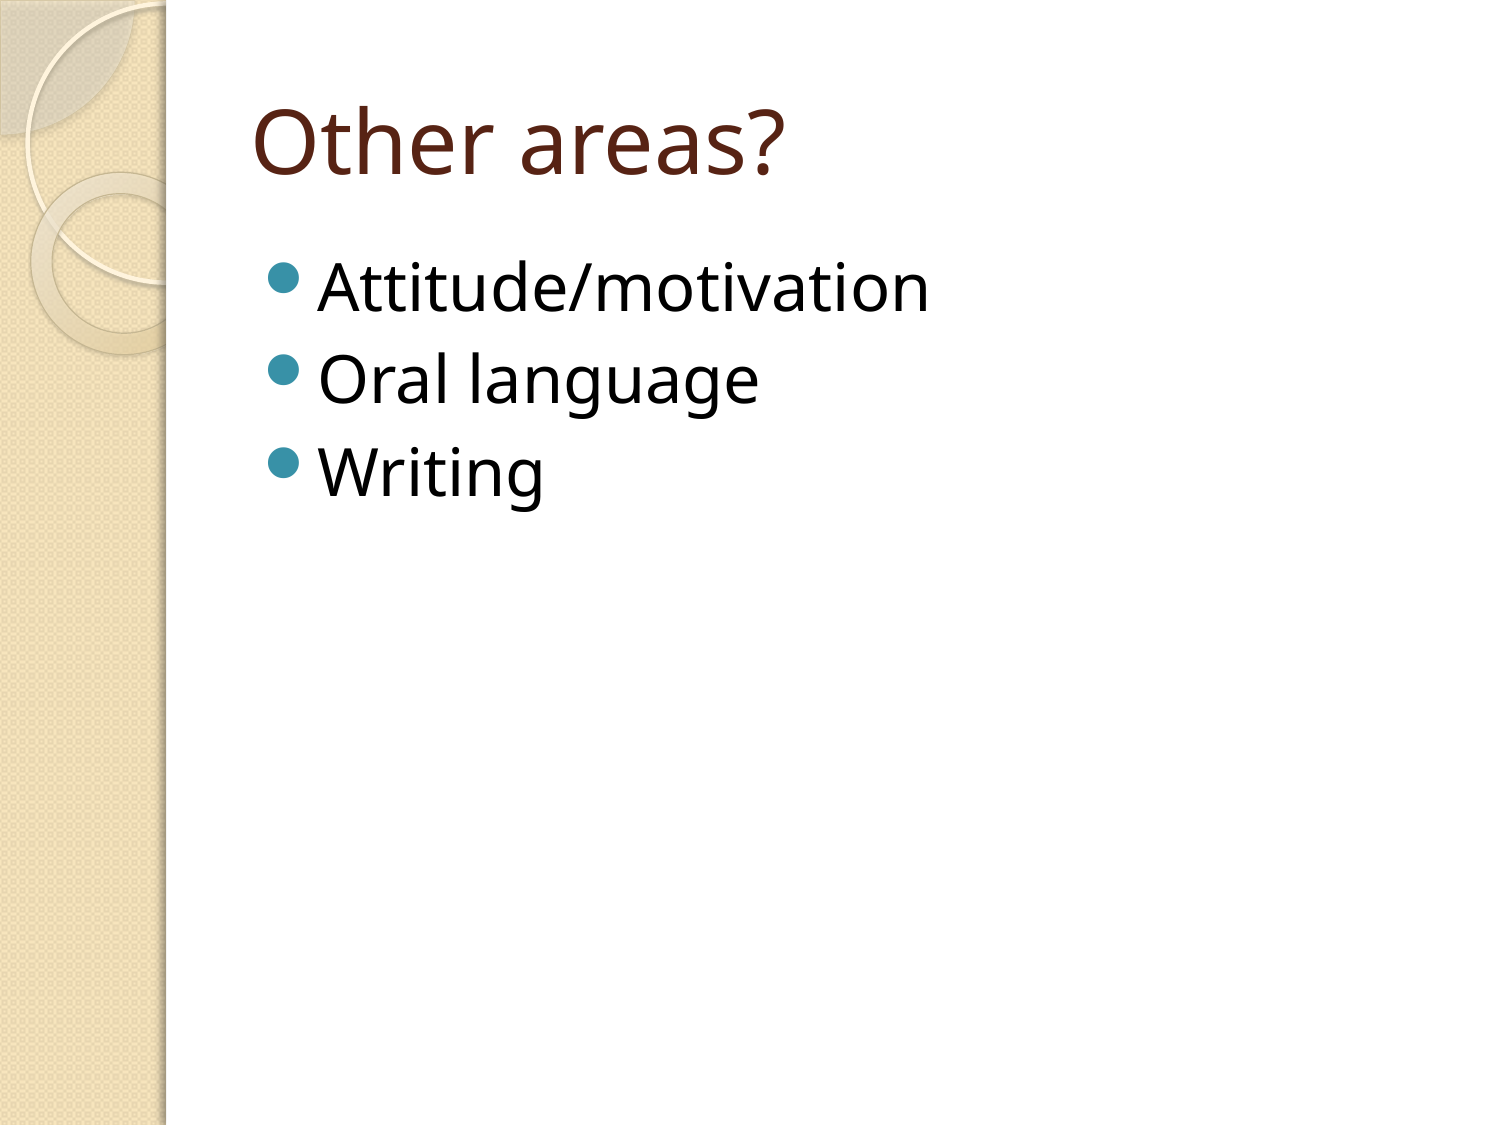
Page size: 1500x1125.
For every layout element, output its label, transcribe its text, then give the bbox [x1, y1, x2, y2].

title Other areas? [235, 45, 1466, 233]
list Attitude/motivation Oral language Writing [235, 237, 1466, 1025]
